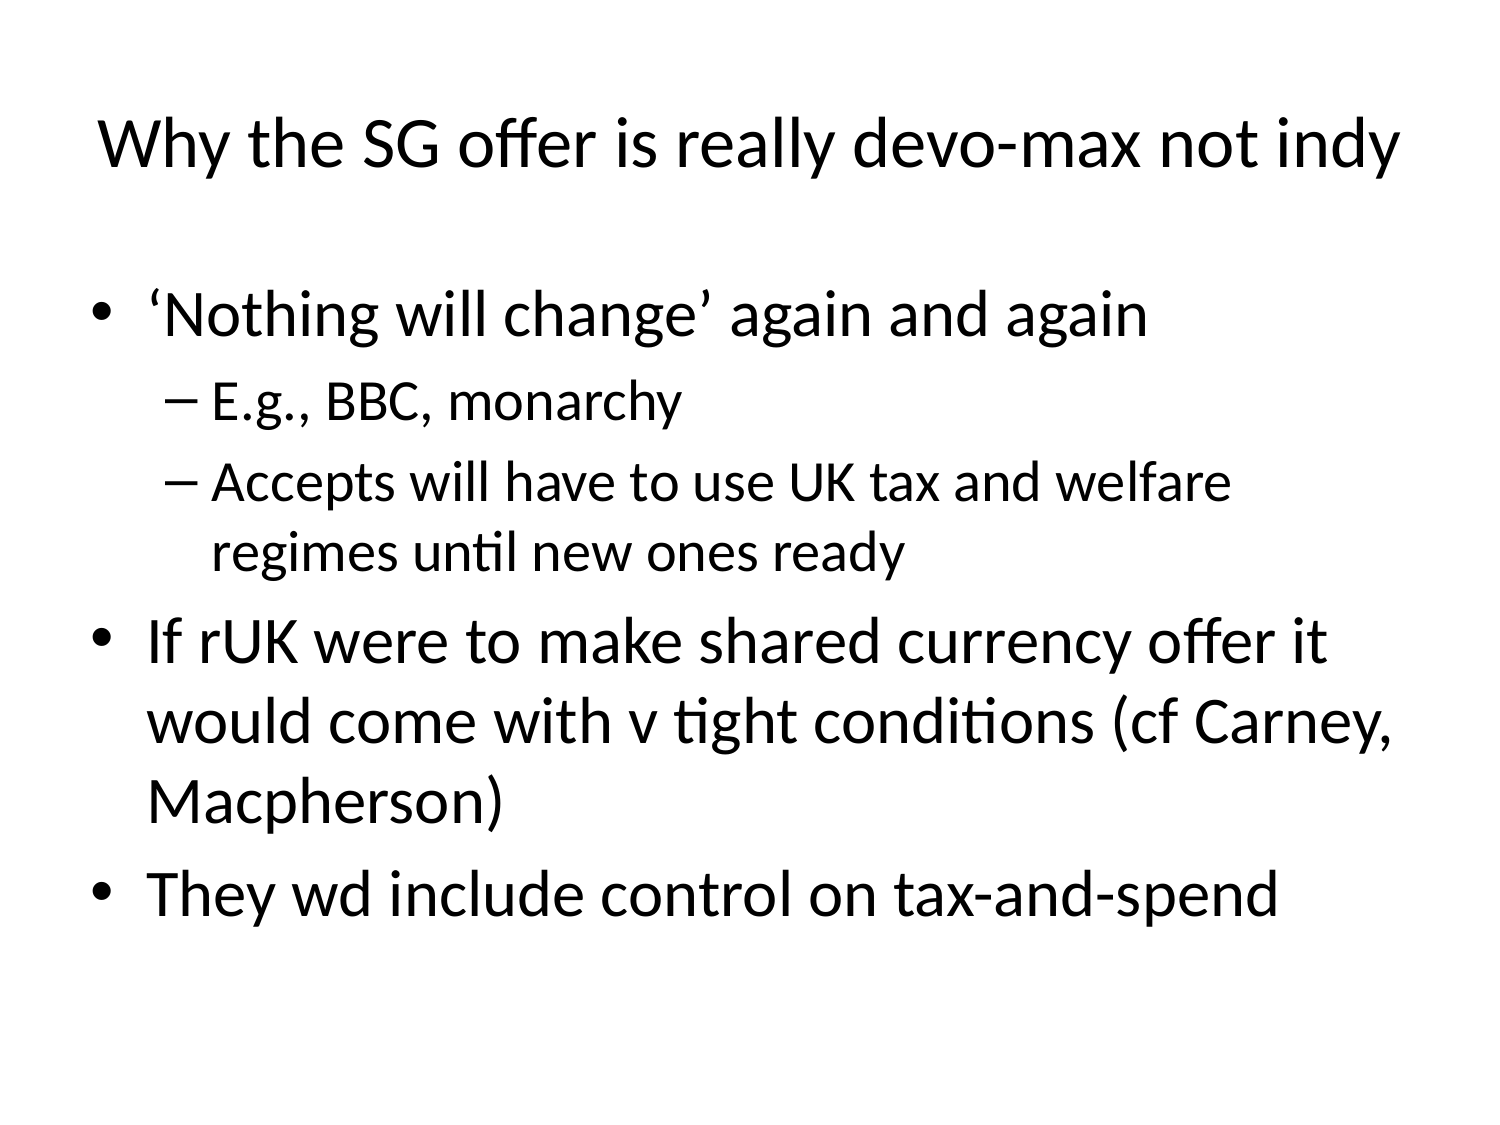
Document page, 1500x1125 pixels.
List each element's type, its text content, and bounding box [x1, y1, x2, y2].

title Why the SG offer is really devo-max not indy [75, 45, 1425, 233]
list ‘Nothing will change’ again and again E.g., BBC, monarchy Accepts will have to use UK tax and welfare regimes until new ones ready If rUK were to make shared currency offer it would come with v tight conditions (cf Carney, Macpherson) They wd include control on tax-and-spend [75, 262, 1425, 1005]
